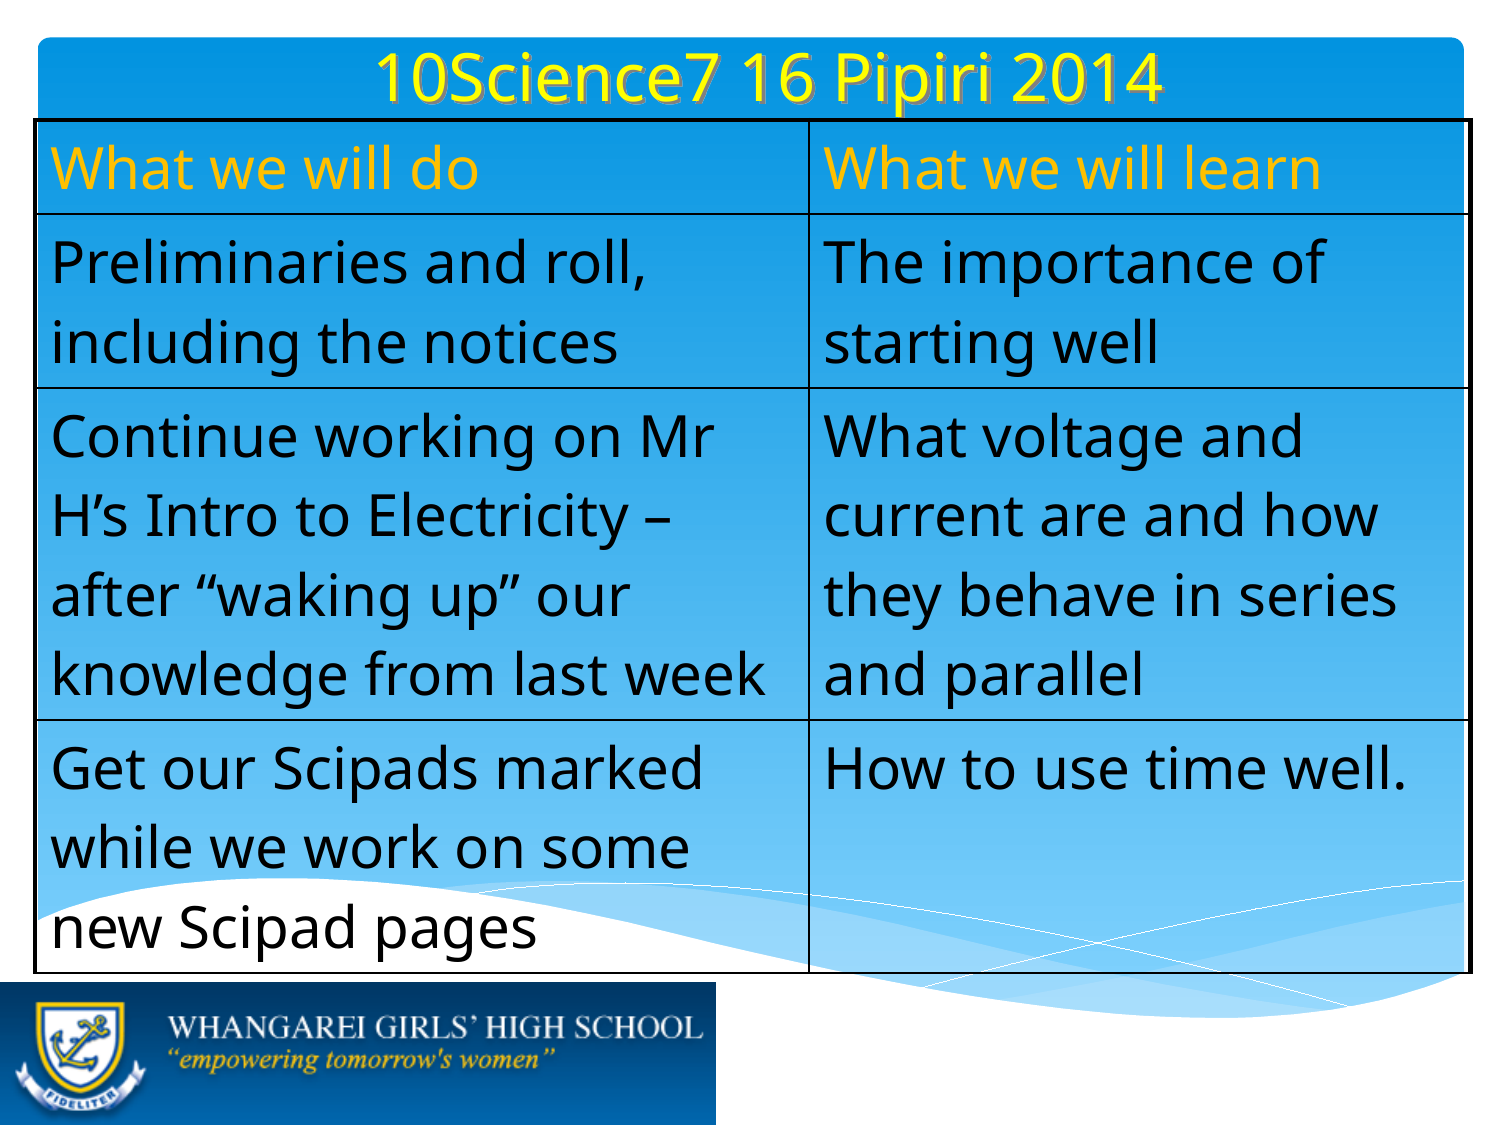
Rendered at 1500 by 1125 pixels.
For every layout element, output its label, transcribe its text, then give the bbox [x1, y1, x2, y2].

table_cell What voltage and current are and how they behave in series and parallel [810, 389, 1468, 719]
table_header What we will learn [810, 122, 1468, 213]
table_cell How to use time well. [810, 721, 1468, 972]
picture [0, 982, 716, 1125]
table_cell The importance of starting well [810, 215, 1468, 387]
table_cell Continue working on Mr H’s Intro to Electricity – after “waking up” our knowledge from last week [37, 389, 808, 719]
table_header What we will do [37, 122, 808, 213]
table_cell Get our Scipads marked while we work on some new Scipad pages [37, 721, 808, 972]
text_box 10Science7 16 Pipiri 2014 [162, 24, 1375, 118]
table_cell Preliminaries and roll, including the notices [37, 215, 808, 387]
